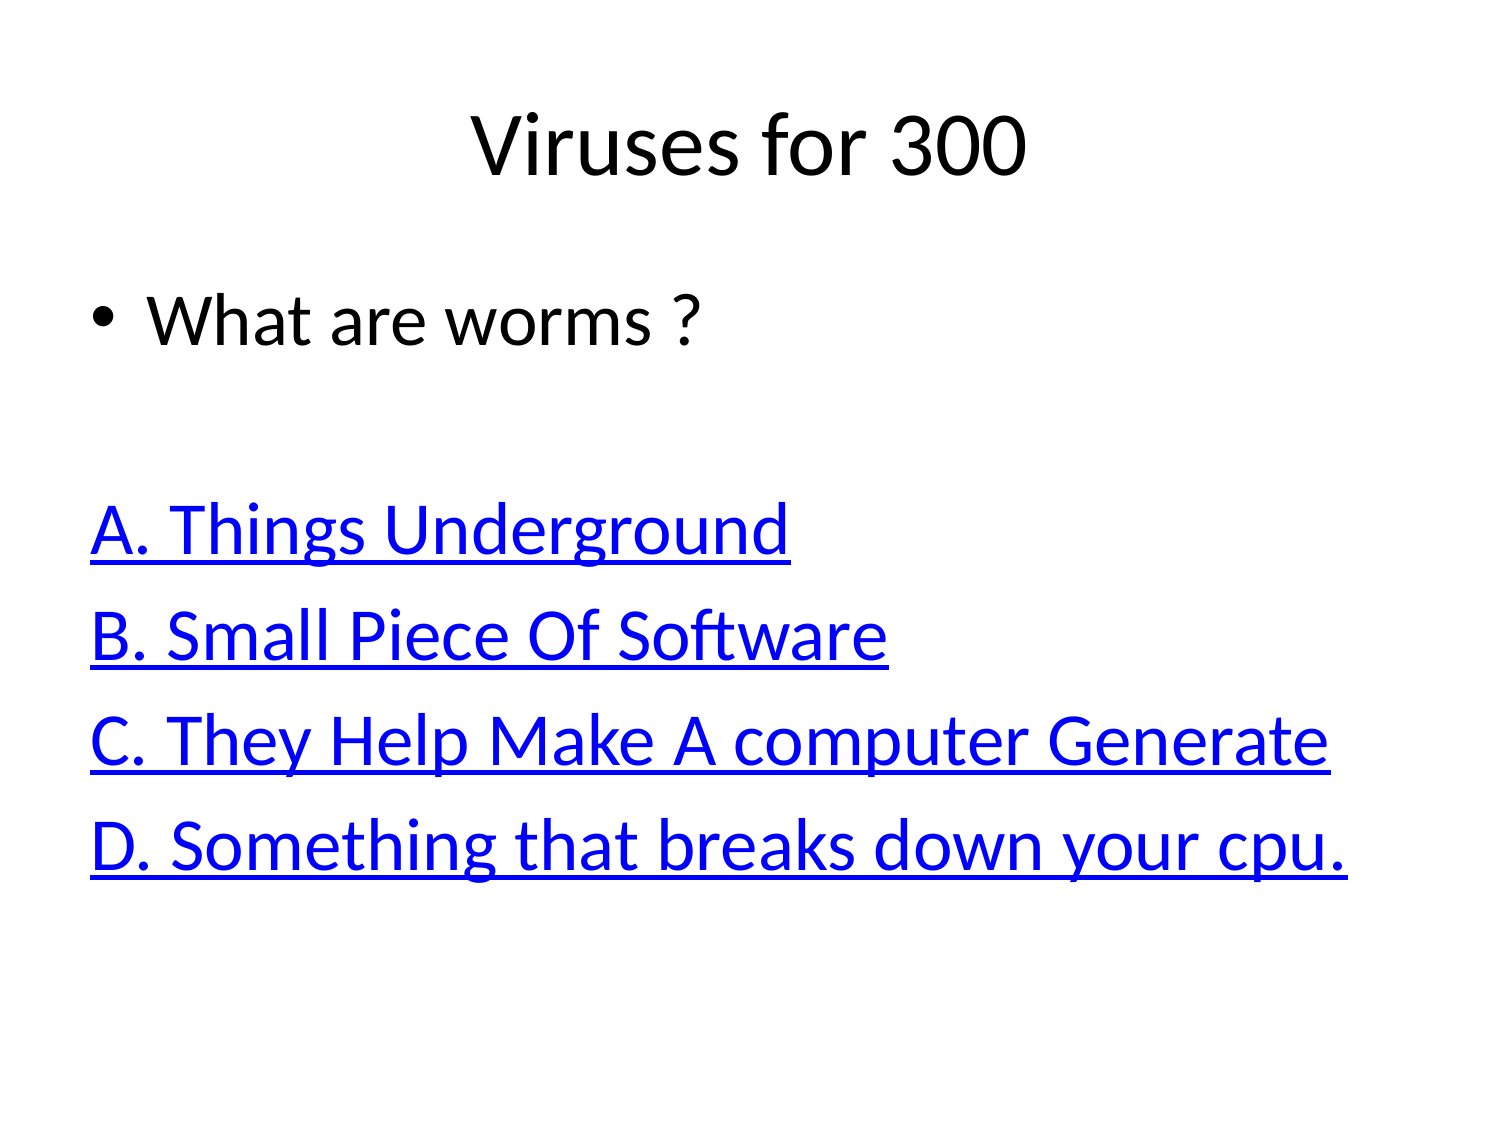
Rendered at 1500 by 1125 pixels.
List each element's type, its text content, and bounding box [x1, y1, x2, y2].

title Viruses for 300 [75, 45, 1425, 233]
list What are worms ? A. Things Underground B. Small Piece Of Software C. They Help Make A computer Generate D. Something that breaks down your cpu. [75, 262, 1425, 1005]
